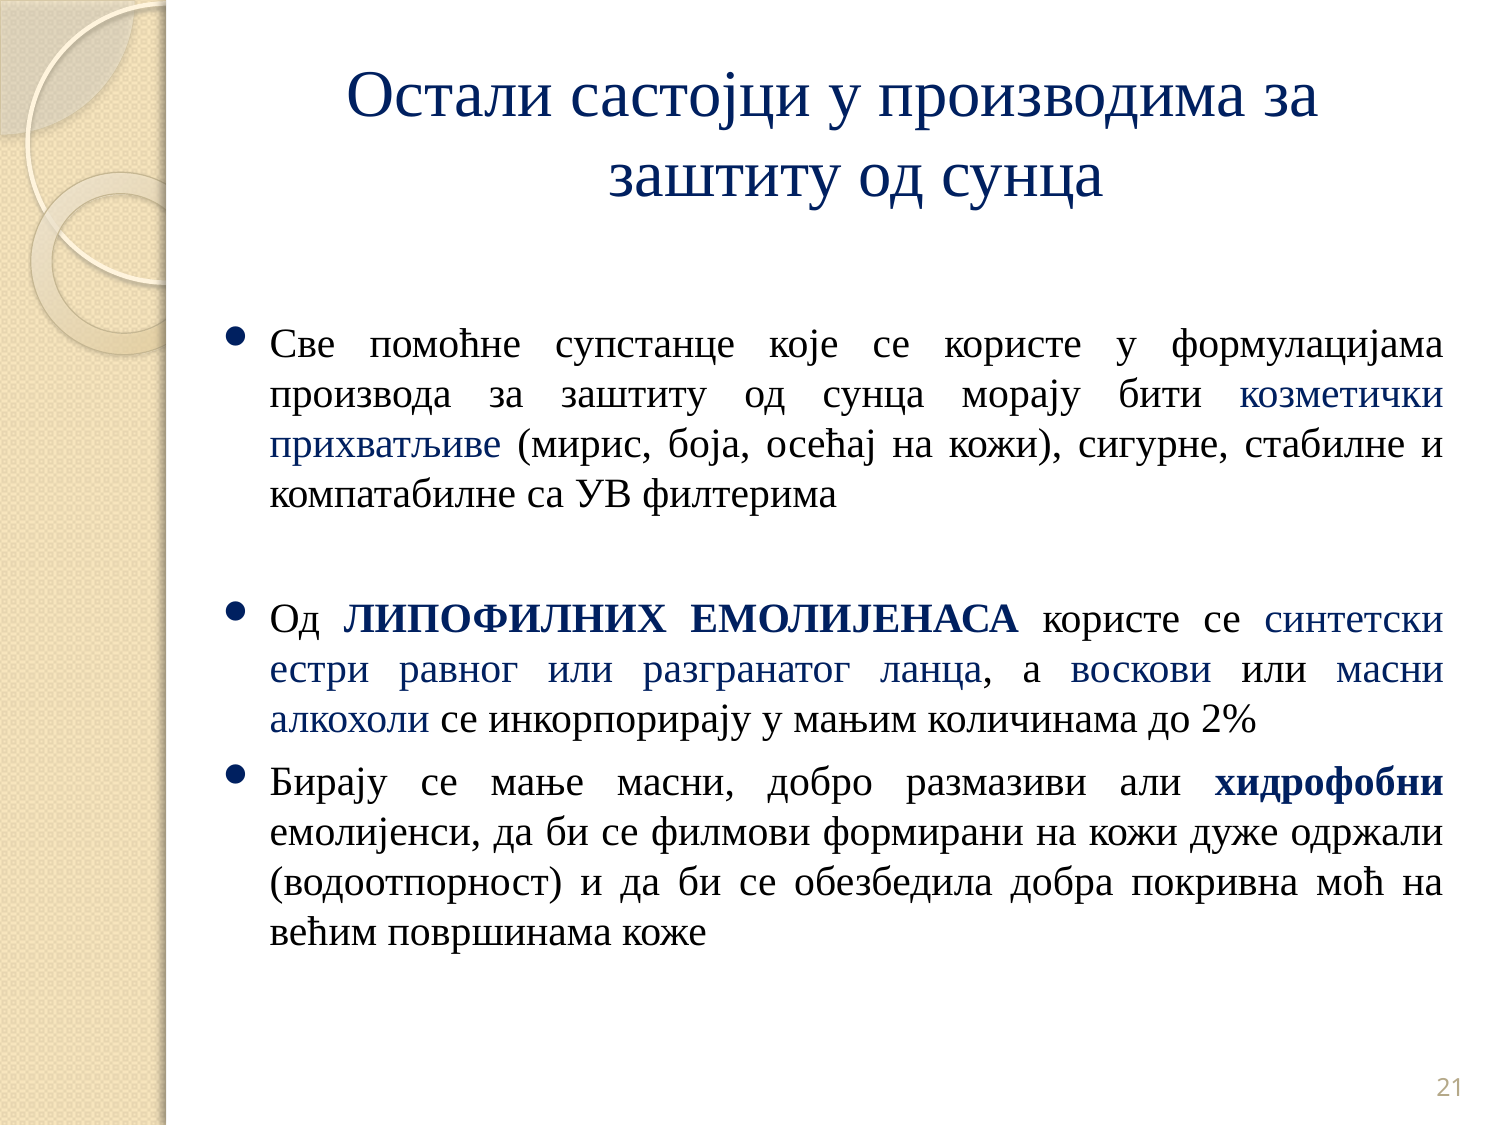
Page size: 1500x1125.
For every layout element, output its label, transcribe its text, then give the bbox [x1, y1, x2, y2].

slide_number 21 [1413, 1034, 1488, 1113]
list Остали састојци у производима за заштиту од сунца Све помоћне супстанце које се користе у формулацијама производа за заштиту од сунца морају бити козметички прихватљиве (мирис, боја, осећај на кожи), сигурне, стабилне и компатабилне са УВ филтерима Од ЛИПОФИЛНИХ ЕМОЛИЈЕНАСА користе се синтетски естри равног или разгранатог ланца, а воскови или масни алкохоли се инкорпорирају у мањим количинама до 2% Бирају се мање масни, добро размазиви али хидрофобни емолијенси, да би се филмови формирани на кожи дуже одржали (водоотпорност) и да би се обезбедила добра покривна моћ на већим површинама коже [194, 42, 1459, 1059]
